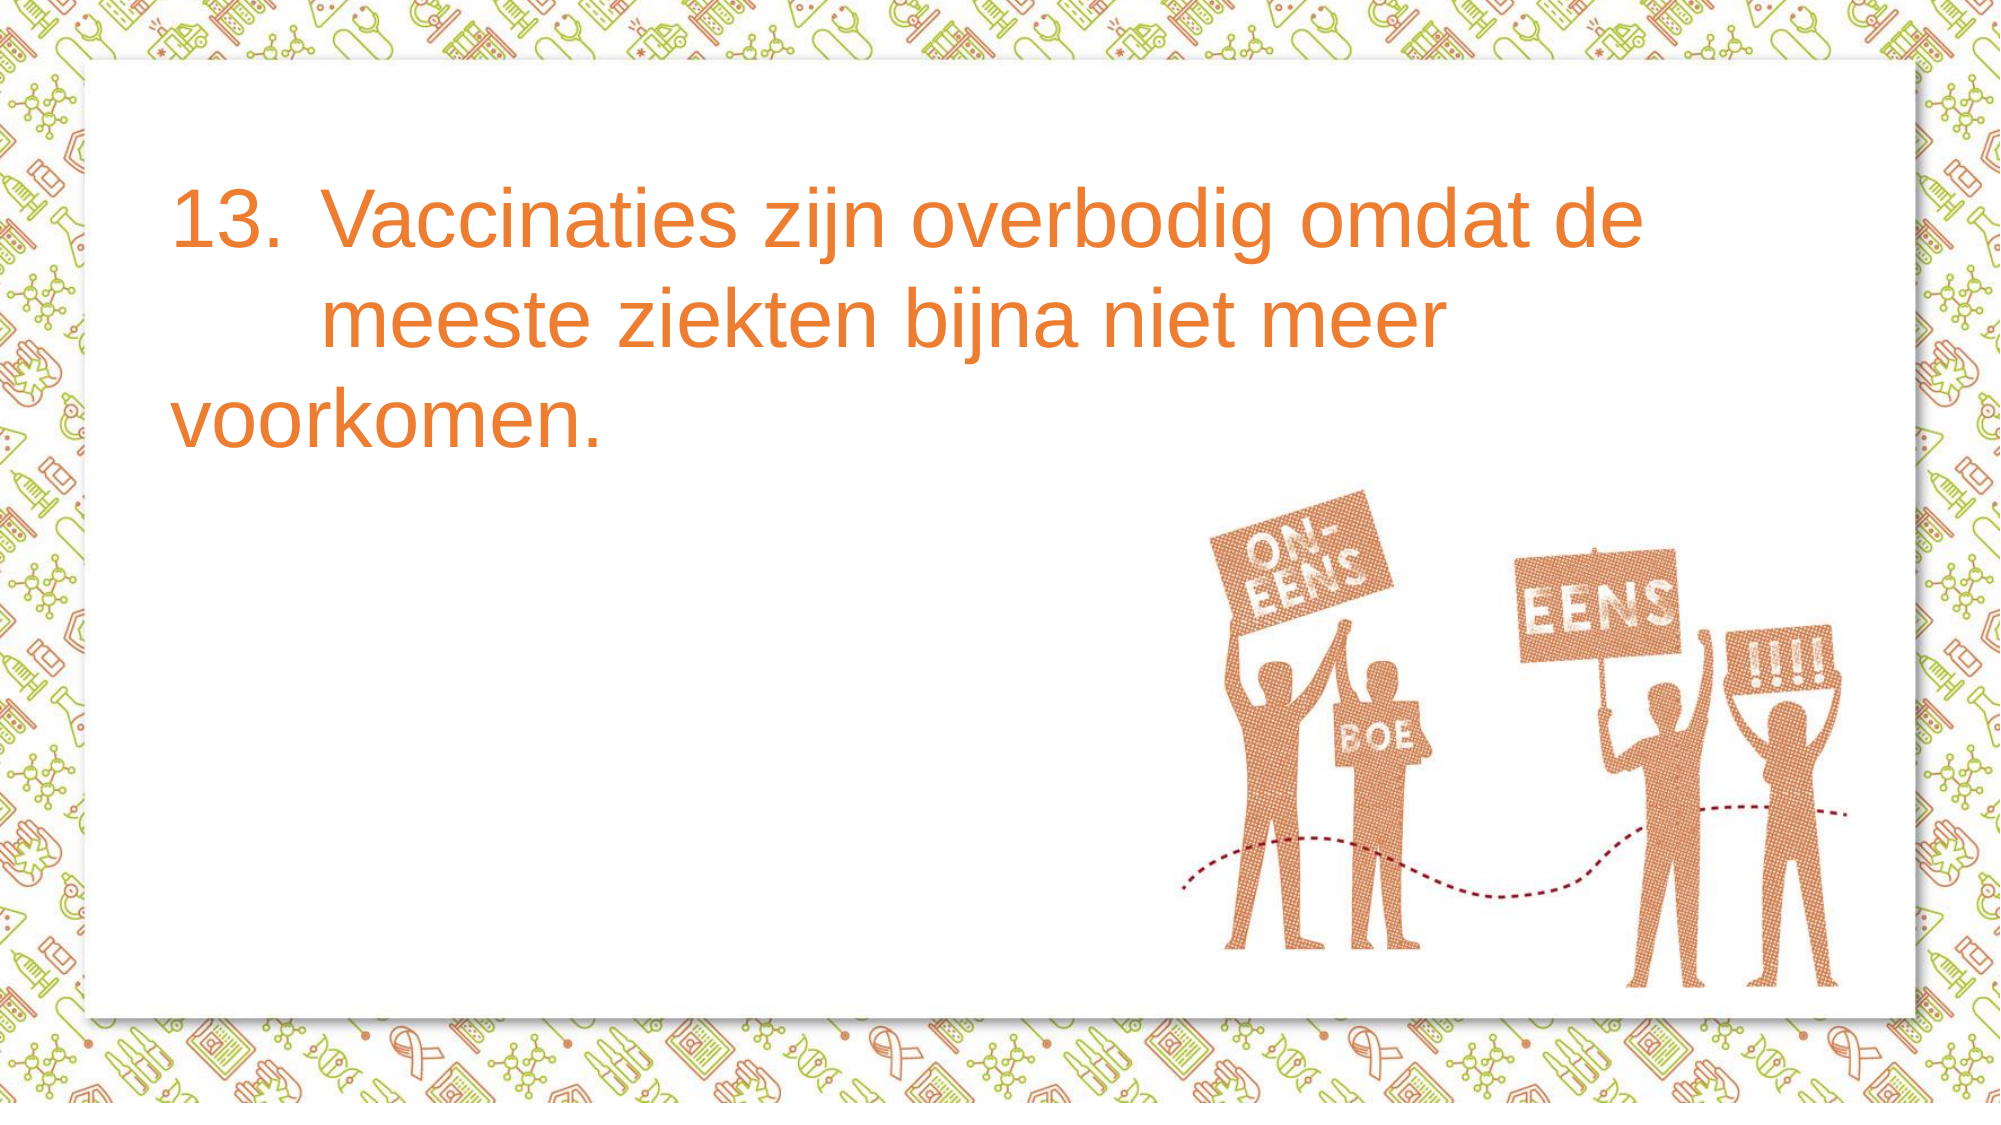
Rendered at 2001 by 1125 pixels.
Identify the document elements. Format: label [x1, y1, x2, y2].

list [0, 0, 2000, 1103]
